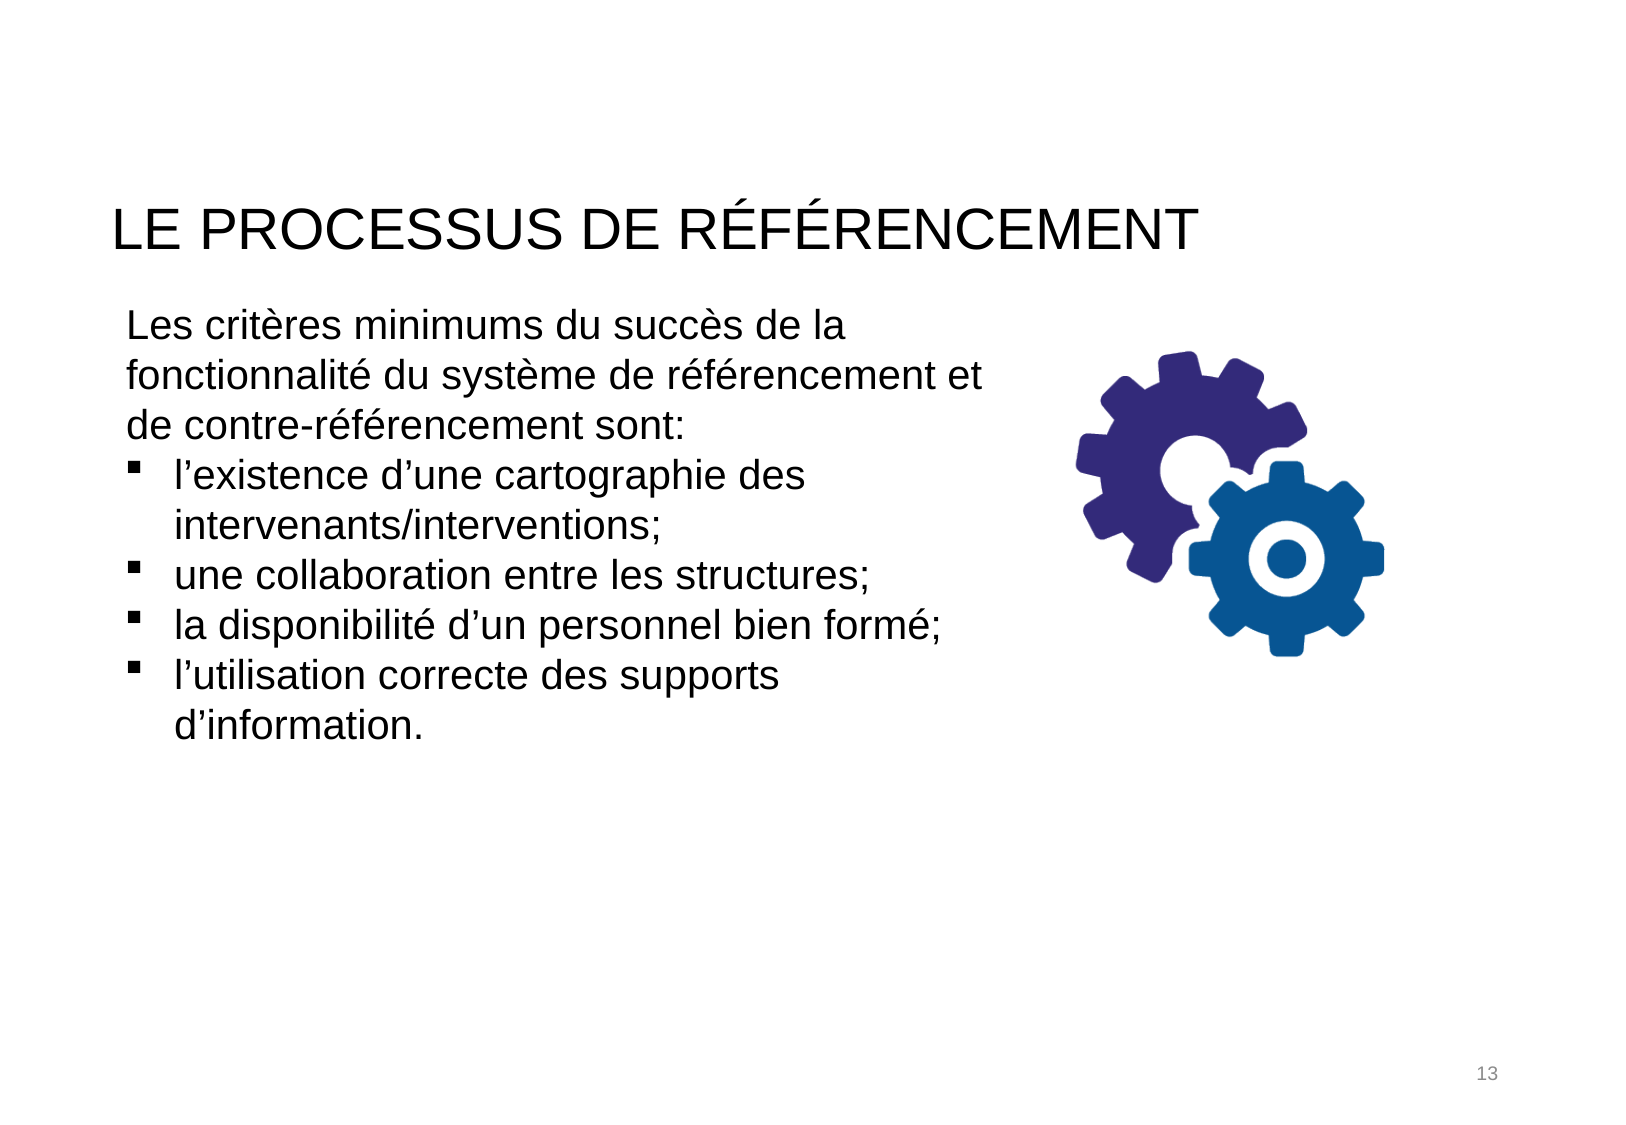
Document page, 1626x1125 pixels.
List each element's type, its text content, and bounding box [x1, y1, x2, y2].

list Les critères minimums du succès de la fonctionnalité du système de référencement et de contre-référencement sont: l’existence d’une cartographie des intervenants/interventions; une collaboration entre les structures; la disponibilité d’un personnel bien formé; l’utilisation correcte des supports d’information. [111, 297, 991, 1014]
slide_number 13 [1147, 1042, 1514, 1103]
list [1047, 337, 1416, 668]
title Le processus de référencement [111, 59, 1514, 270]
